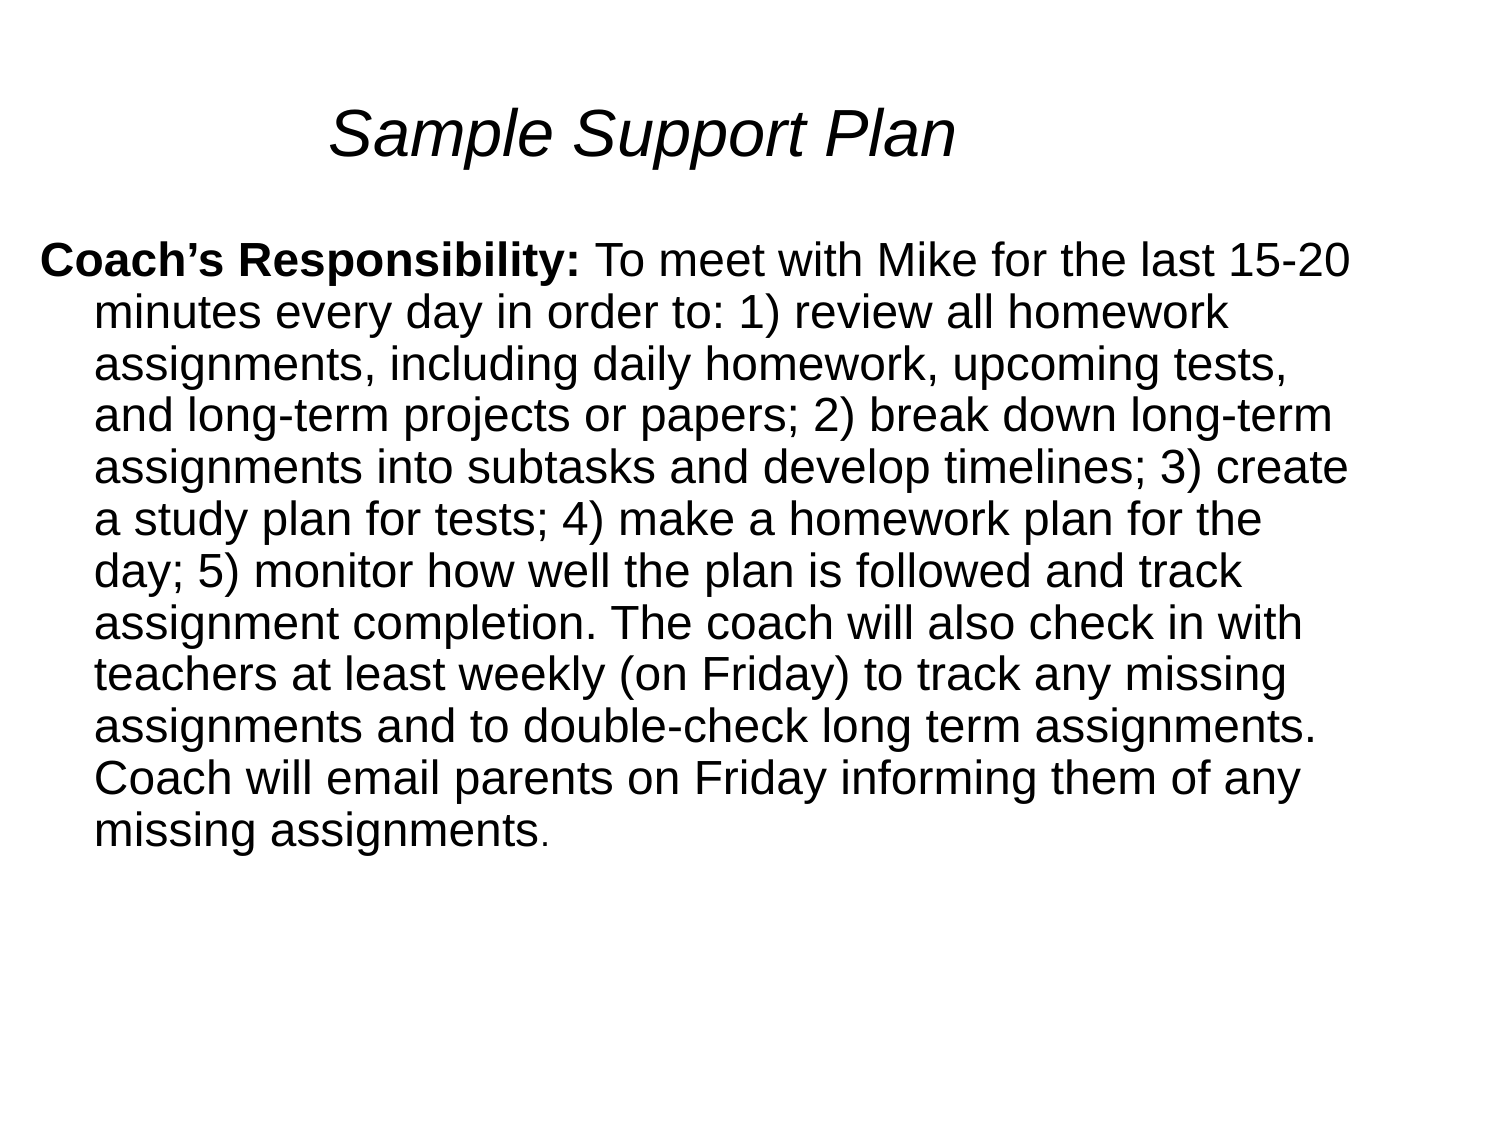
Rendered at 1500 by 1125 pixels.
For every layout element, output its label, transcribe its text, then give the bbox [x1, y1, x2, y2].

list Coach’s Responsibility: To meet with Mike for the last 15-20 minutes every day in order to: 1) review all homework assignments, including daily homework, upcoming tests, and long-term projects or papers; 2) break down long-term assignments into subtasks and develop timelines; 3) create a study plan for tests; 4) make a homework plan for the day; 5) monitor how well the plan is followed and track assignment completion. The coach will also check in with teachers at least weekly (on Friday) to track any missing assignments and to double-check long term assignments. Coach will email parents on Friday informing them of any missing assignments. [24, 174, 1375, 950]
title Sample Support Plan [35, 59, 1252, 174]
